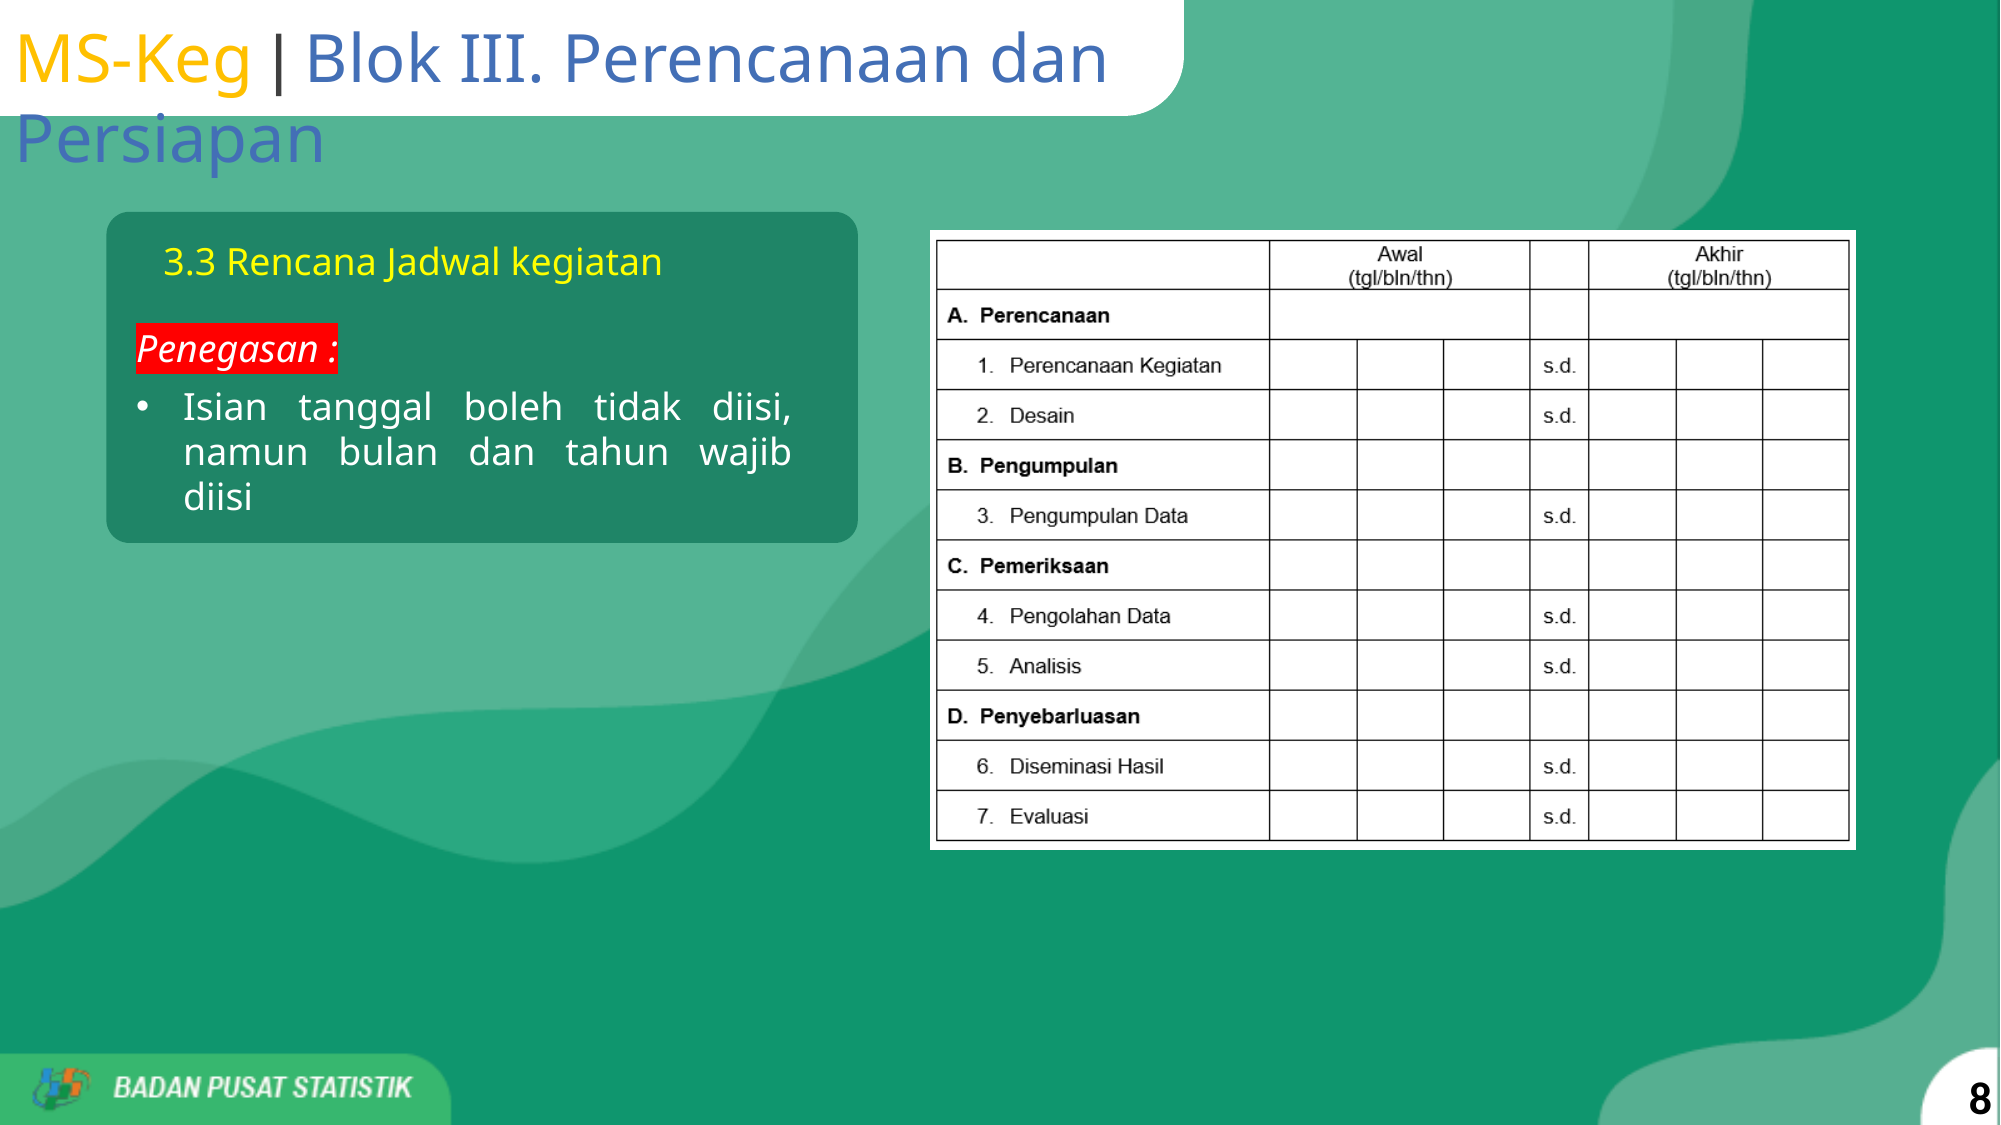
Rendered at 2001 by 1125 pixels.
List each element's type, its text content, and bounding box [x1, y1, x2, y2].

text_box Penegasan : Isian tanggal boleh tidak diisi, namun bulan dan tahun wajib diisi [102, 317, 808, 526]
slide_number 8 [1919, 1063, 2000, 1125]
picture [0, 0, 2000, 1125]
text_box [106, 211, 858, 543]
text_box [0, 0, 1185, 106]
text_box MS-Keg | Blok III. Perencanaan dan Persiapan [0, 7, 1159, 183]
text_box 3.3 Rencana Jadwal kegiatan [129, 230, 775, 291]
